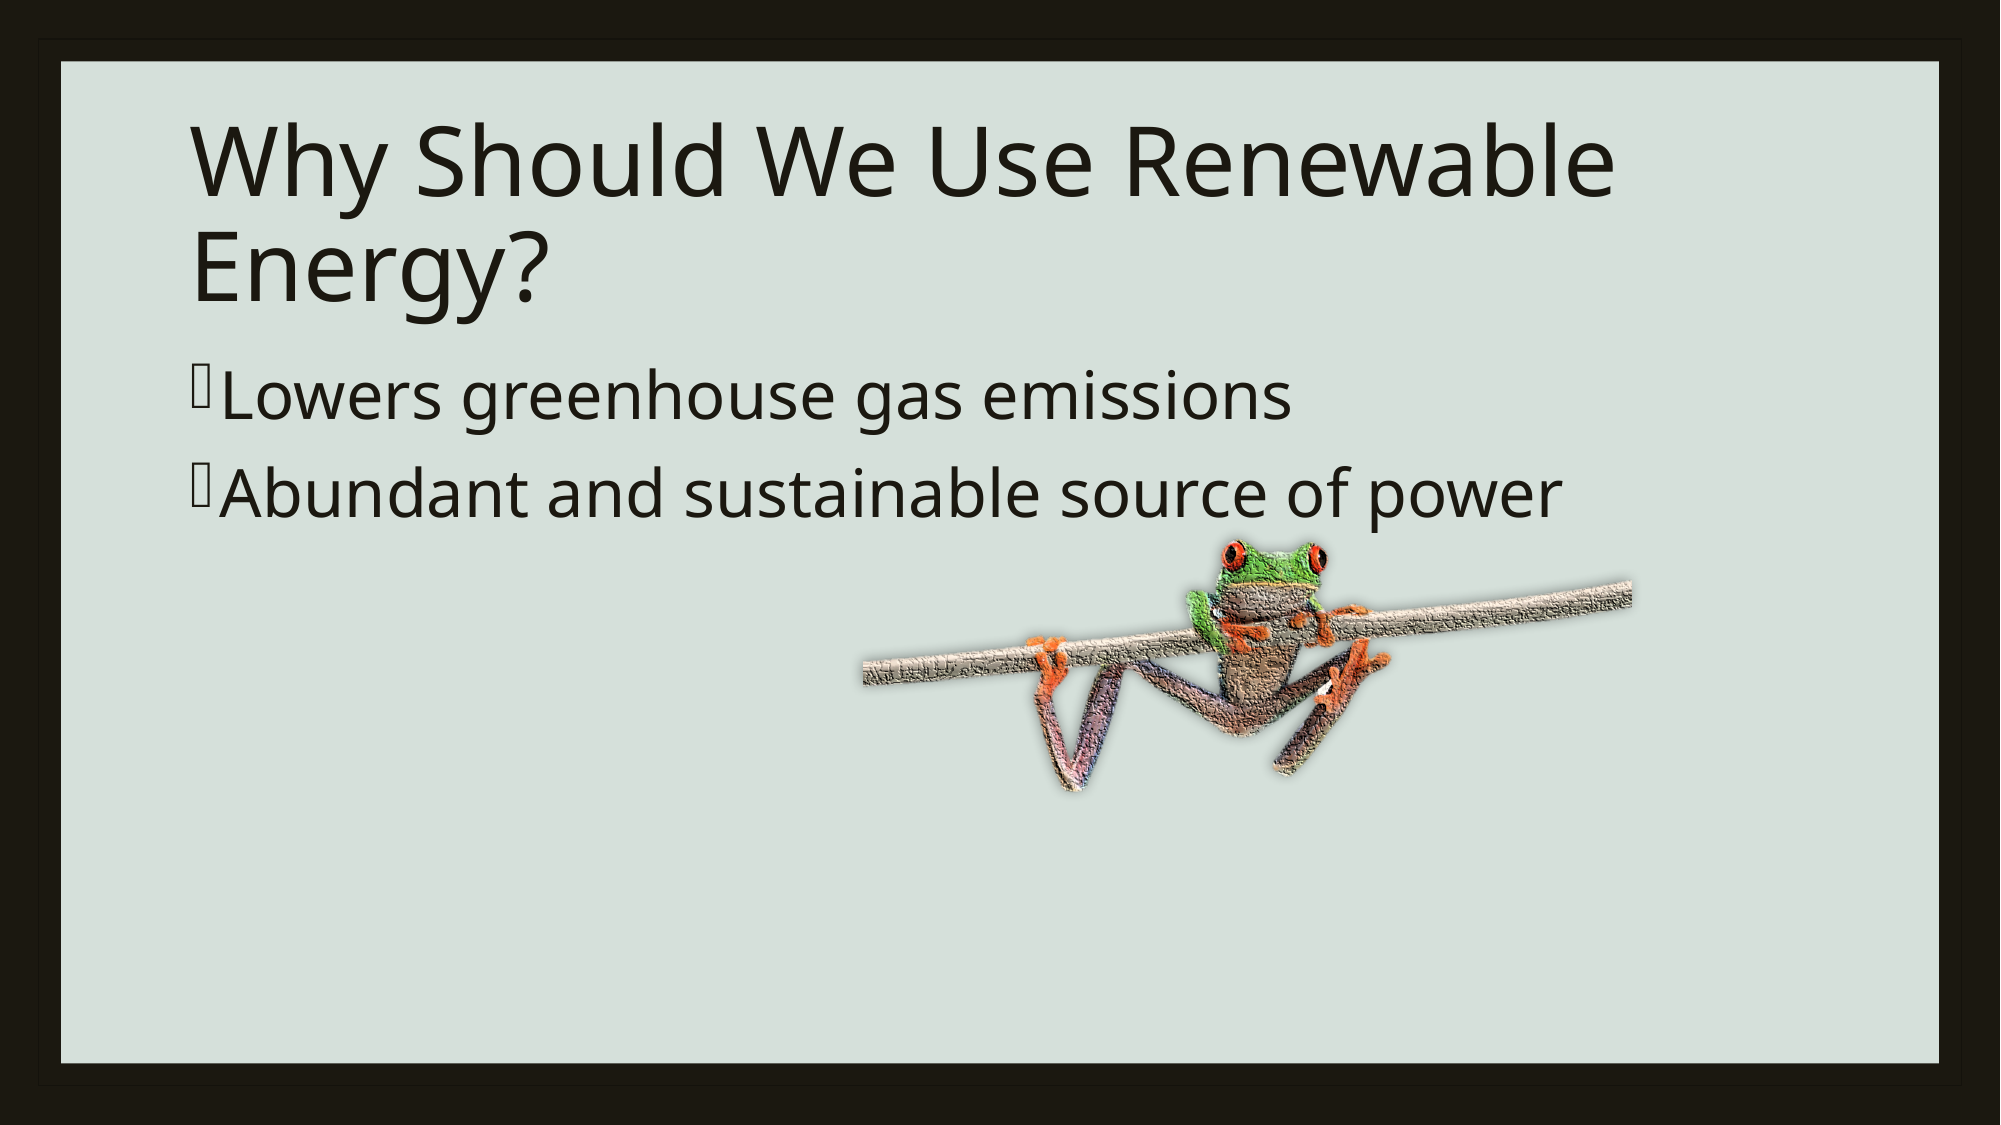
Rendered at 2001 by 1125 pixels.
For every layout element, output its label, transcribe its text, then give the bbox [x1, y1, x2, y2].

list Lowers greenhouse gas emissions Abundant and sustainable source of power [174, 345, 1825, 990]
picture [863, 394, 1632, 907]
title Why Should We Use Renewable Energy? [174, 105, 1825, 331]
